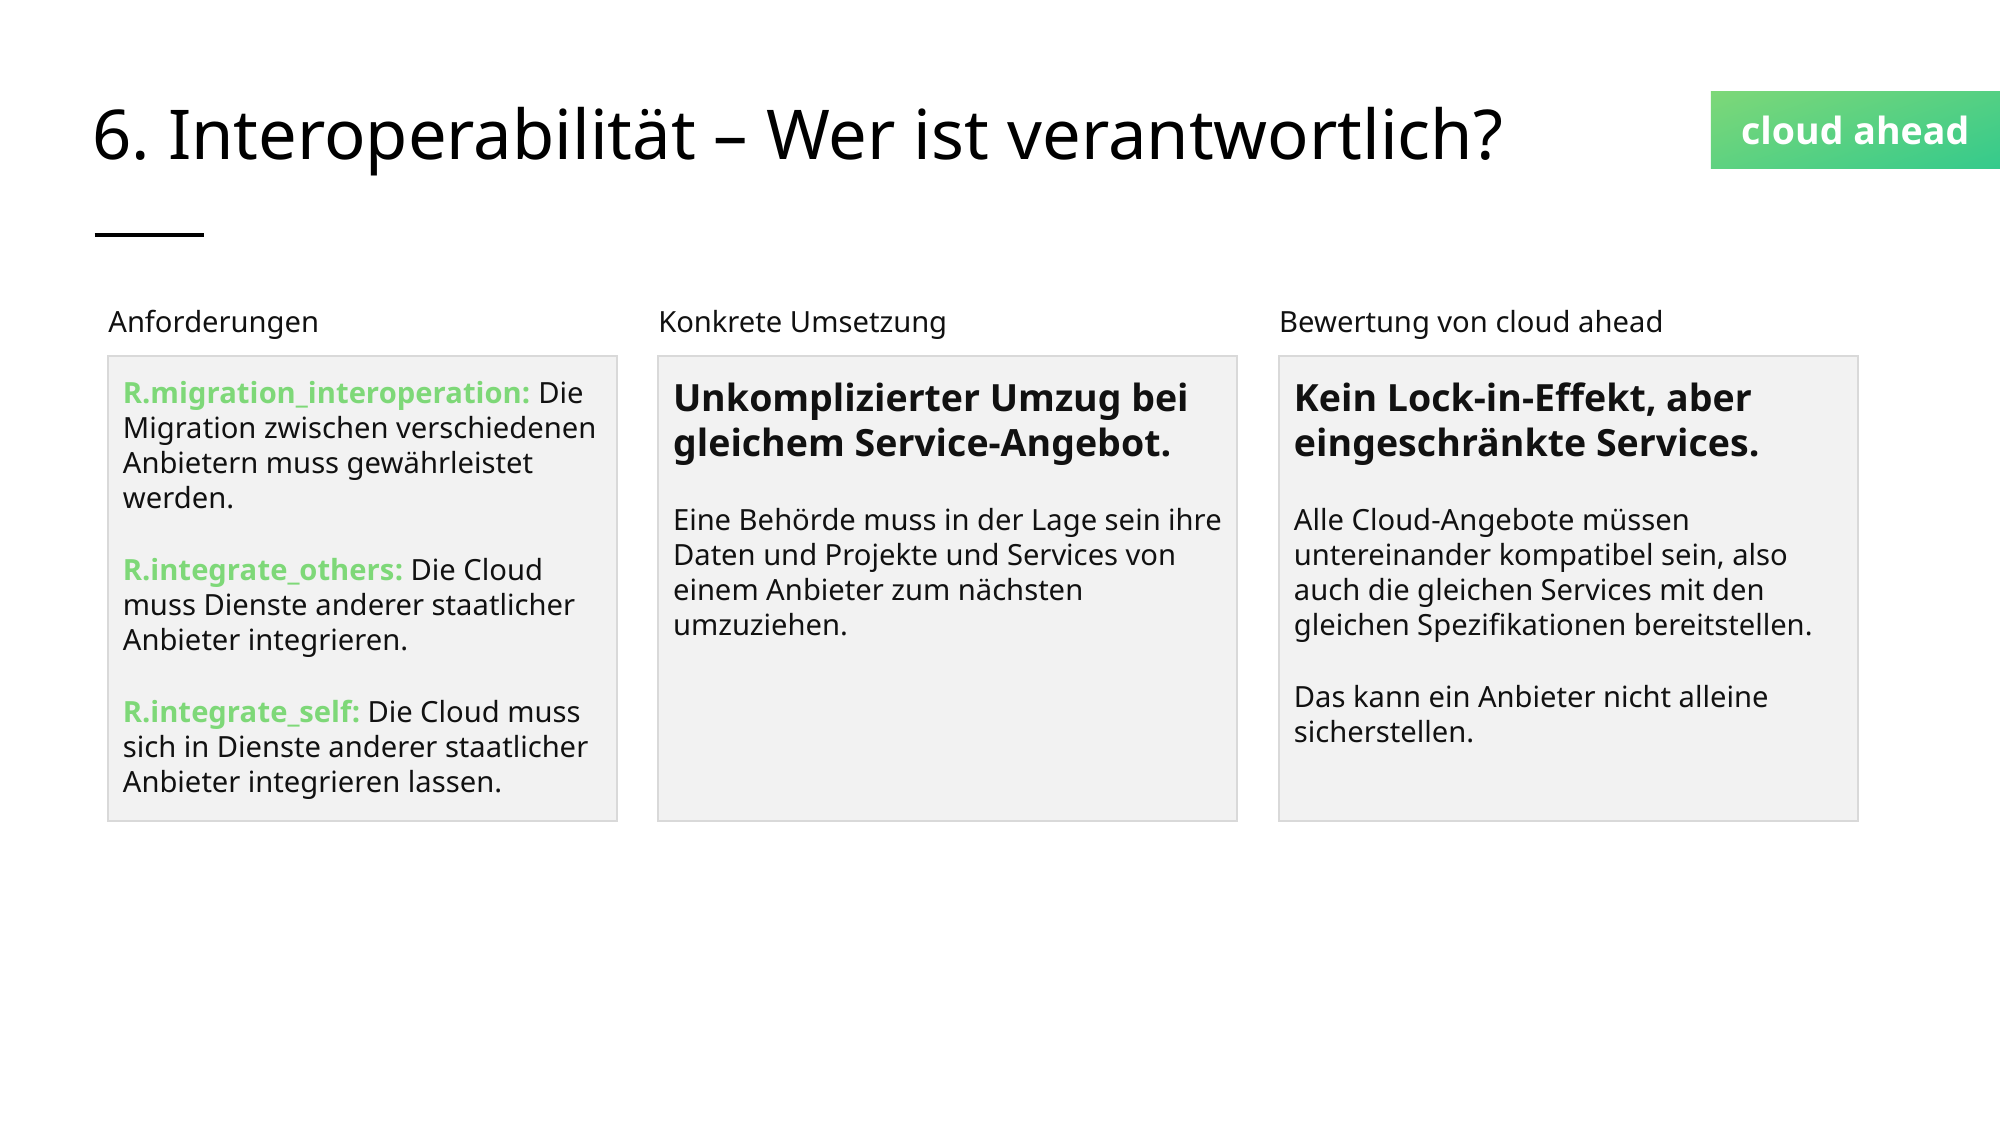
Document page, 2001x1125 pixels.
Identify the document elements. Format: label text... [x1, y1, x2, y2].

text_box Konkrete Umsetzung [657, 284, 1168, 357]
title 6. Interoperabilität – Wer ist verantwortlich? [77, 67, 1803, 197]
text_box R.migration_interoperation: Die Migration zwischen verschiedenen Anbietern muss gewährleistet werden. R.integrate_others: Die Cloud muss Dienste anderer staatlicher Anbieter integrieren. R.integrate_self: Die Cloud muss sich in Dienste anderer staatlicher Anbieter integrieren lassen. [107, 355, 618, 822]
text_box Bewertung von cloud ahead [1278, 284, 1788, 357]
text_box Kein Lock-in-Effekt, aber eingeschränkte Services. Alle Cloud-Angebote müssen untereinander kompatibel sein, also auch die gleichen Services mit den gleichen Spezifikationen bereitstellen. Das kann ein Anbieter nicht alleine sicherstellen. [1278, 355, 1859, 822]
text_box Unkomplizierter Umzug bei gleichem Service-Angebot. Eine Behörde muss in der Lage sein ihre Daten und Projekte und Services von einem Anbieter zum nächsten umzuziehen. [657, 355, 1238, 822]
text_box Anforderungen [107, 284, 618, 355]
